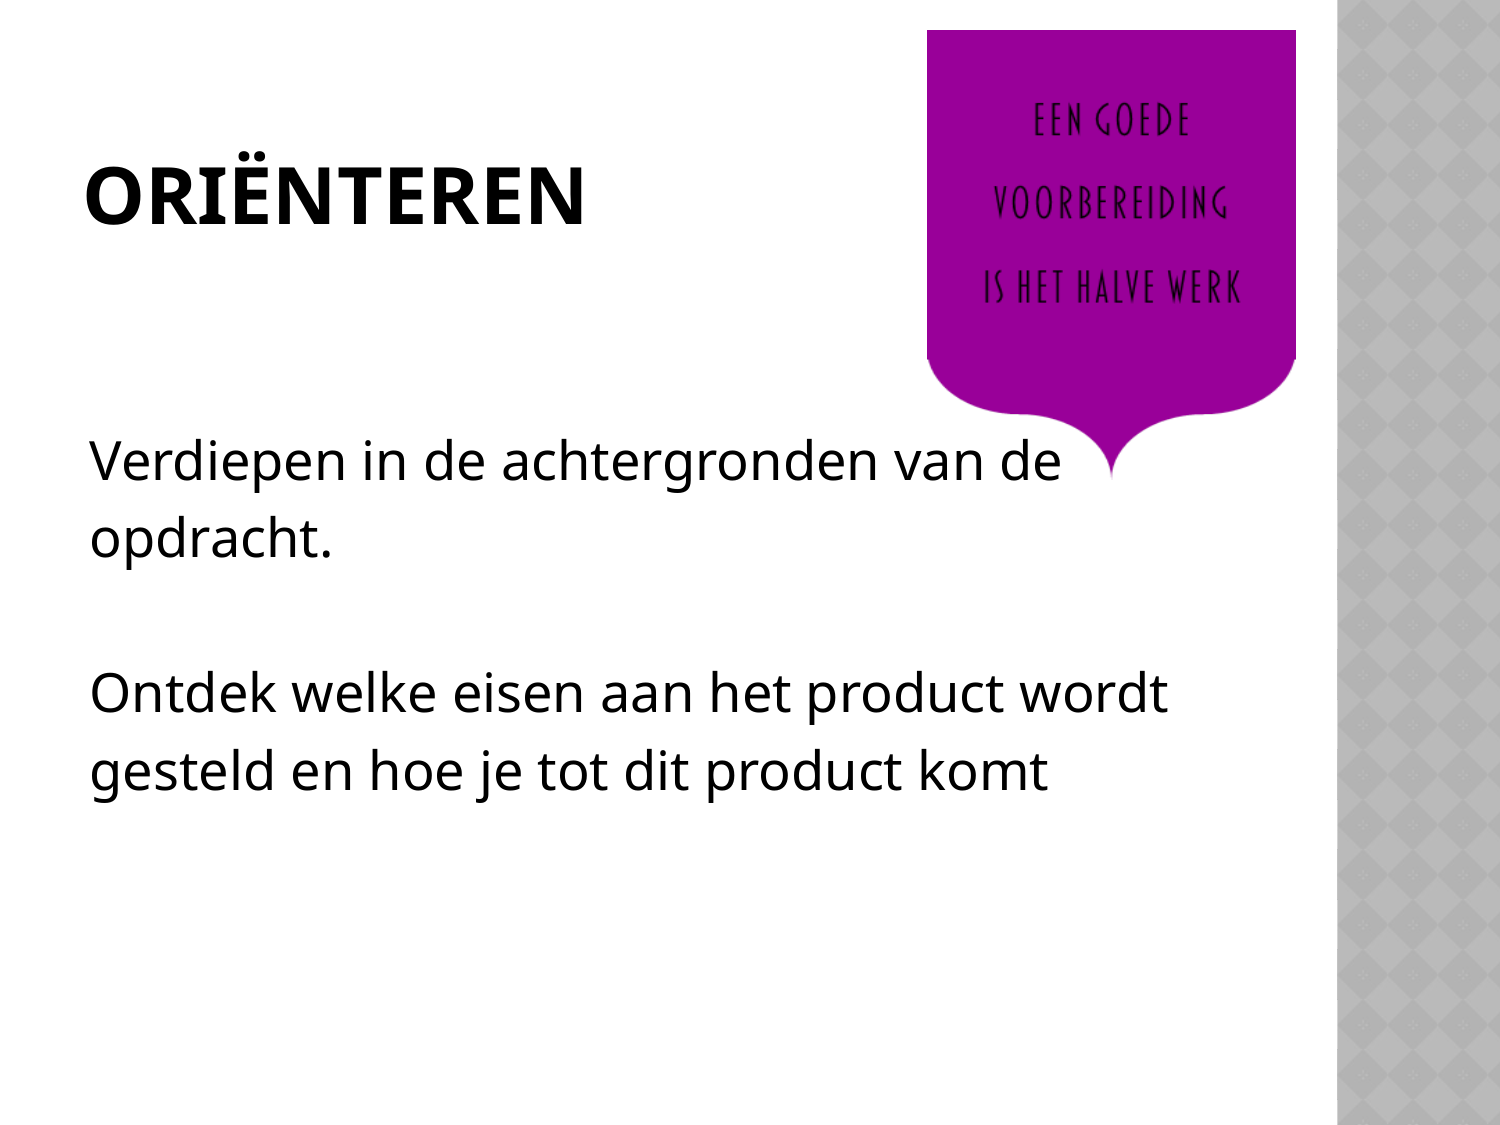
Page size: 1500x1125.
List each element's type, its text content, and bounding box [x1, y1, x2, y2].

picture [926, 30, 1296, 481]
title Oriënteren [75, 52, 680, 240]
list Verdiepen in de achtergronden van de opdracht. Ontdek welke eisen aan het product wordt gesteld en hoe je tot dit product komt [75, 264, 1263, 1059]
